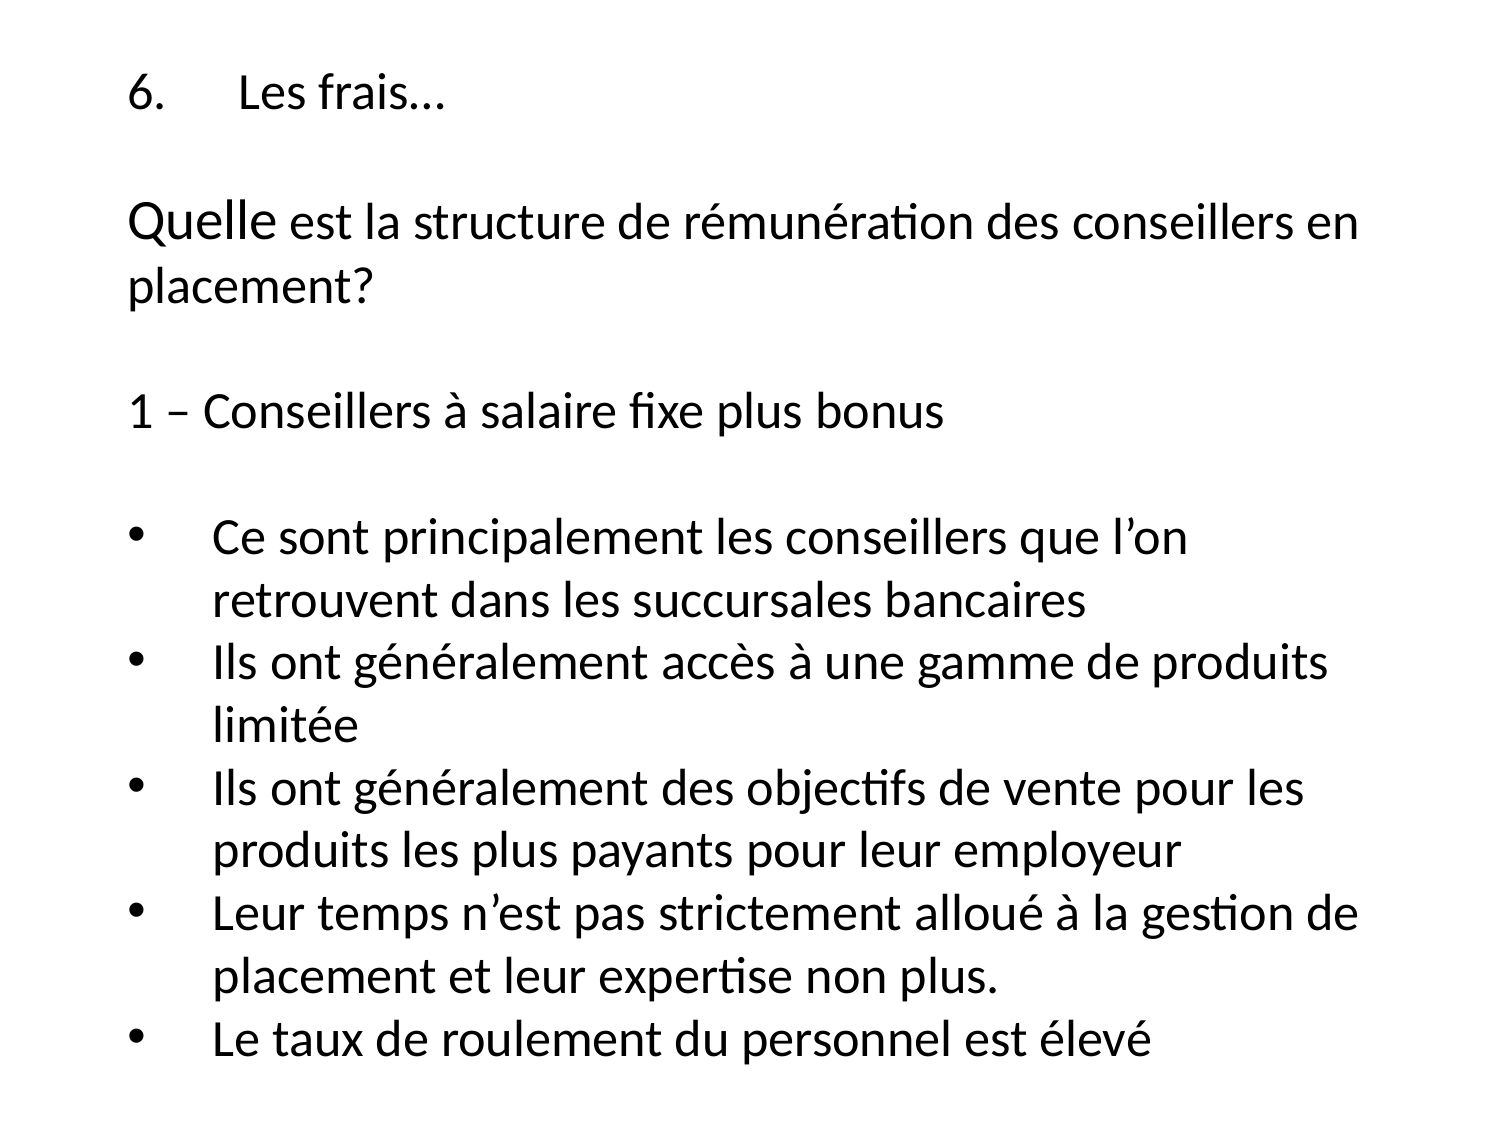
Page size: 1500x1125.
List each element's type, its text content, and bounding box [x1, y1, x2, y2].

text_box Les frais… Quelle est la structure de rémunération des conseillers en placement? 1 – Conseillers à salaire fixe plus bonus Ce sont principalement les conseillers que l’on retrouvent dans les succursales bancaires Ils ont généralement accès à une gamme de produits limitée Ils ont généralement des objectifs de vente pour les produits les plus payants pour leur employeur Leur temps n’est pas strictement alloué à la gestion de placement et leur expertise non plus. Le taux de roulement du personnel est élevé [112, 50, 1388, 1075]
